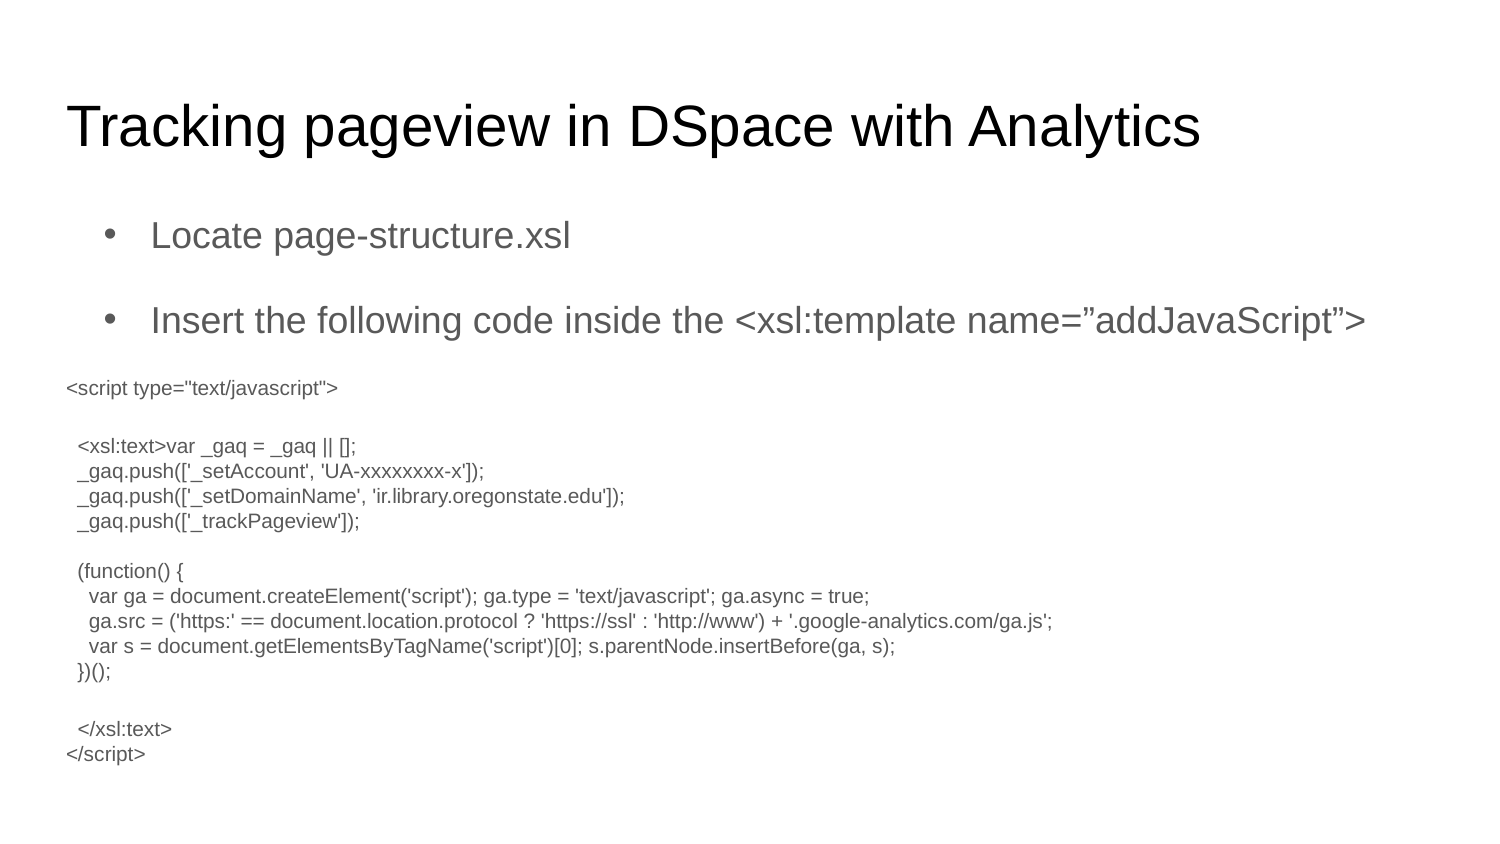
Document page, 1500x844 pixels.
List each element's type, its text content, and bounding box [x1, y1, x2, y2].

title Tracking pageview in DSpace with Analytics [51, 72, 1449, 167]
list Locate page-structure.xsl Insert the following code inside the <xsl:template name=”addJavaScript”> <script type="text/javascript"> <xsl:text>var _gaq = _gaq || []; _gaq.push(['_setAccount', 'UA-xxxxxxxx-x']); _gaq.push(['_setDomainName', 'ir.library.oregonstate.edu']); _gaq.push(['_trackPageview']); (function() { var ga = document.createElement('script'); ga.type = 'text/javascript'; ga.async = true; ga.src = ('https:' == document.location.protocol ? 'https://ssl' : 'http://www') + '.google-analytics.com/ga.js'; var s = document.getElementsByTagName('script')[0]; s.parentNode.insertBefore(ga, s); })(); </xsl:text> </script> [51, 189, 1449, 750]
